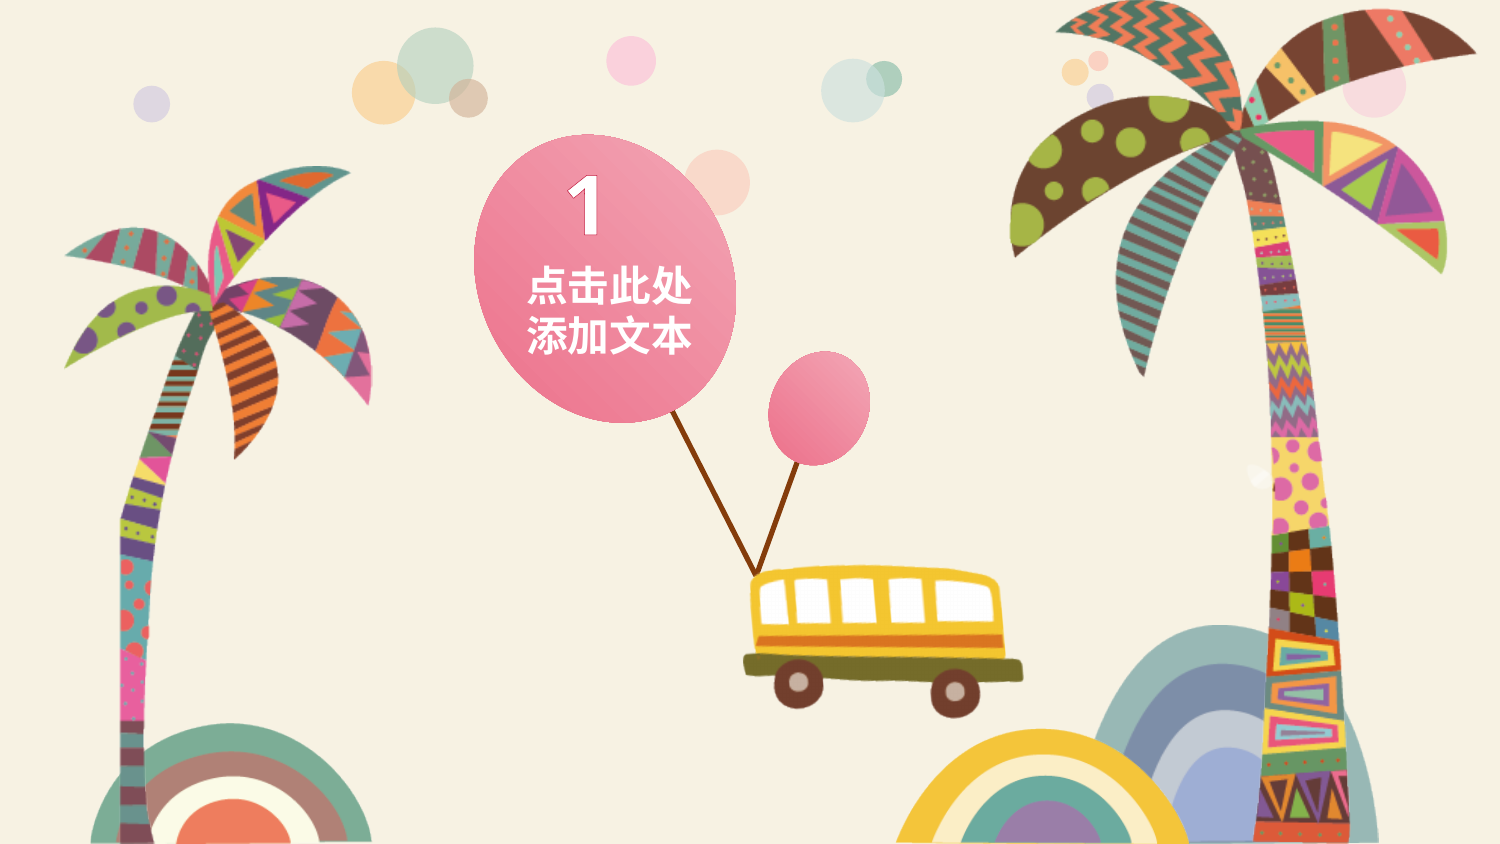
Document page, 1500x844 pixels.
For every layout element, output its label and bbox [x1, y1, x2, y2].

picture [736, 0, 1478, 844]
picture [64, 166, 373, 844]
text_box [479, 130, 869, 576]
